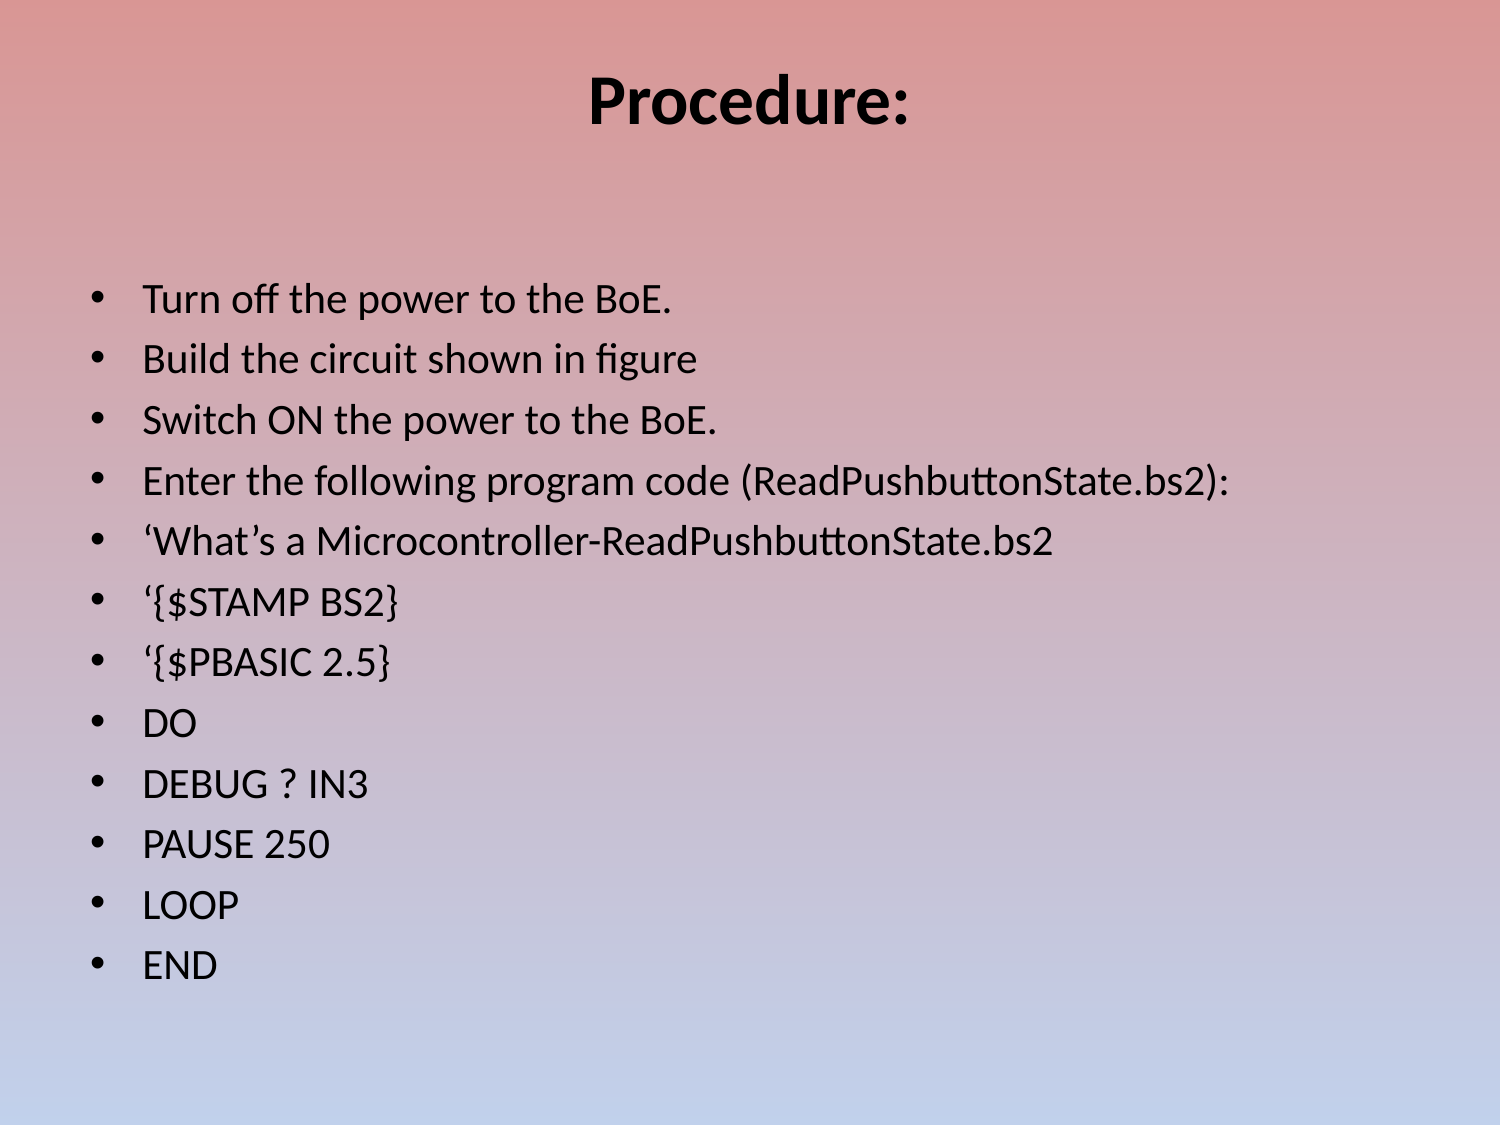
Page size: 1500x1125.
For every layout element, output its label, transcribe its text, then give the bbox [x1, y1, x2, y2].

title Procedure: [75, 45, 1425, 233]
list Turn off the power to the BoE. Build the circuit shown in figure Switch ON the power to the BoE. Enter the following program code (ReadPushbuttonState.bs2): ‘What’s a Microcontroller-ReadPushbuttonState.bs2 ‘{$STAMP BS2} ‘{$PBASIC 2.5} DO DEBUG ? IN3 PAUSE 250 LOOP END [75, 262, 1425, 1005]
